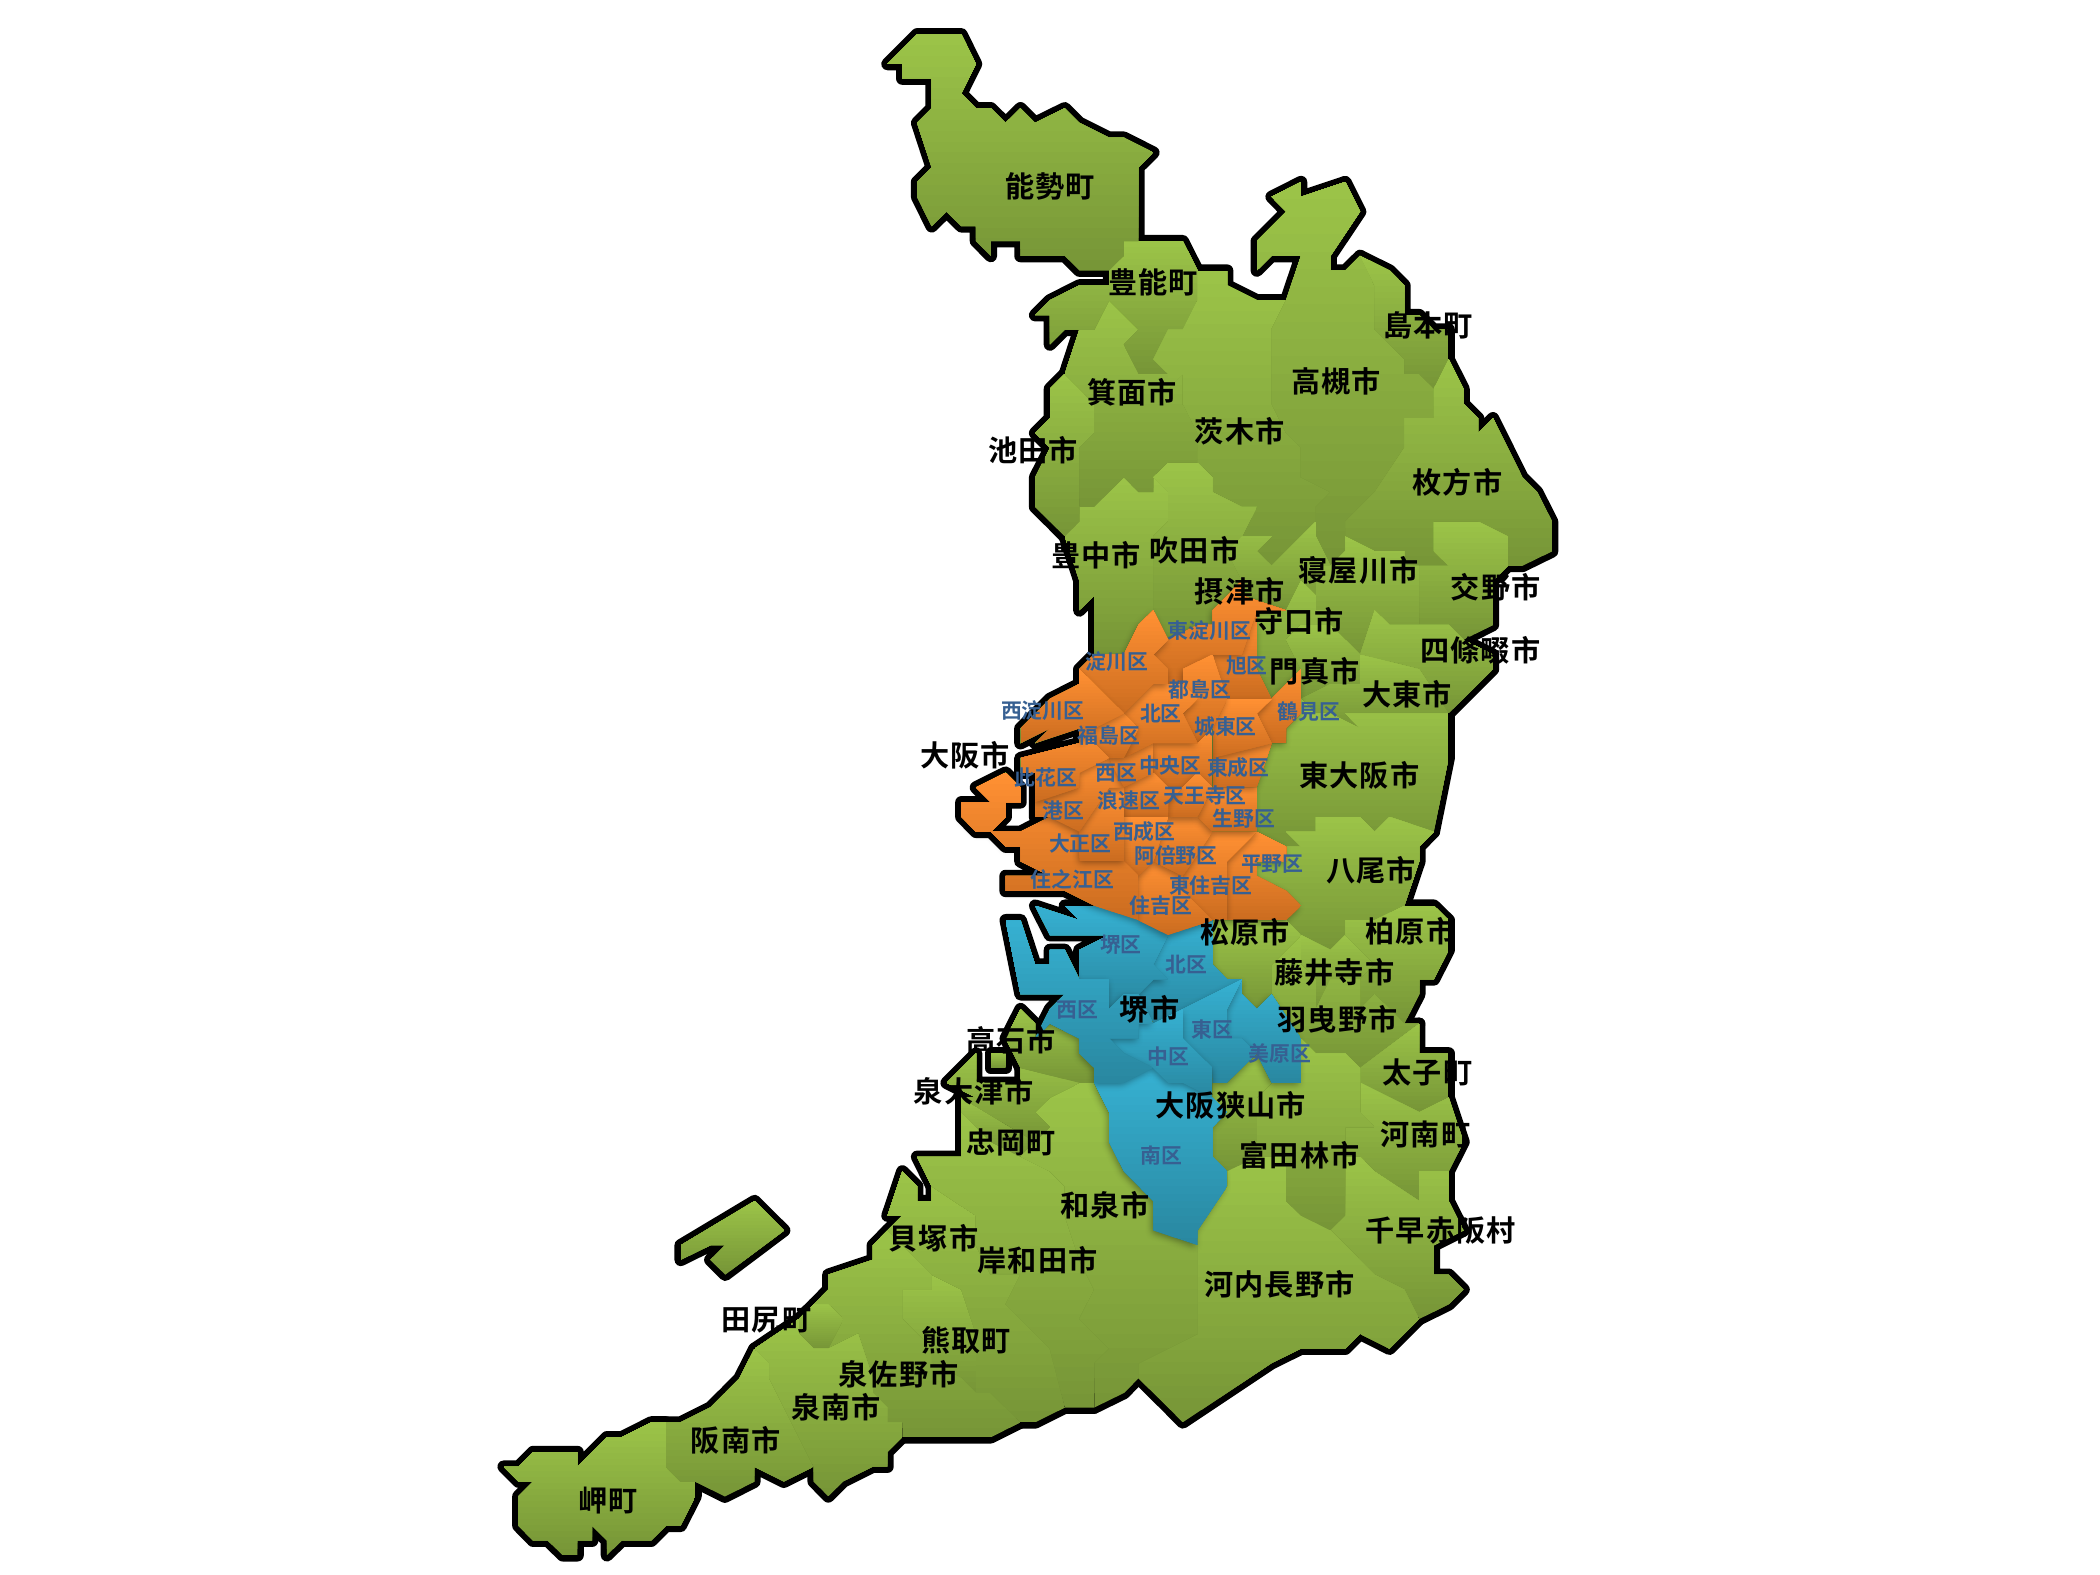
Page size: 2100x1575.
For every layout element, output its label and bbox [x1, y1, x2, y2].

text_box [562, 160, 1557, 1526]
text_box [503, 34, 1553, 1556]
